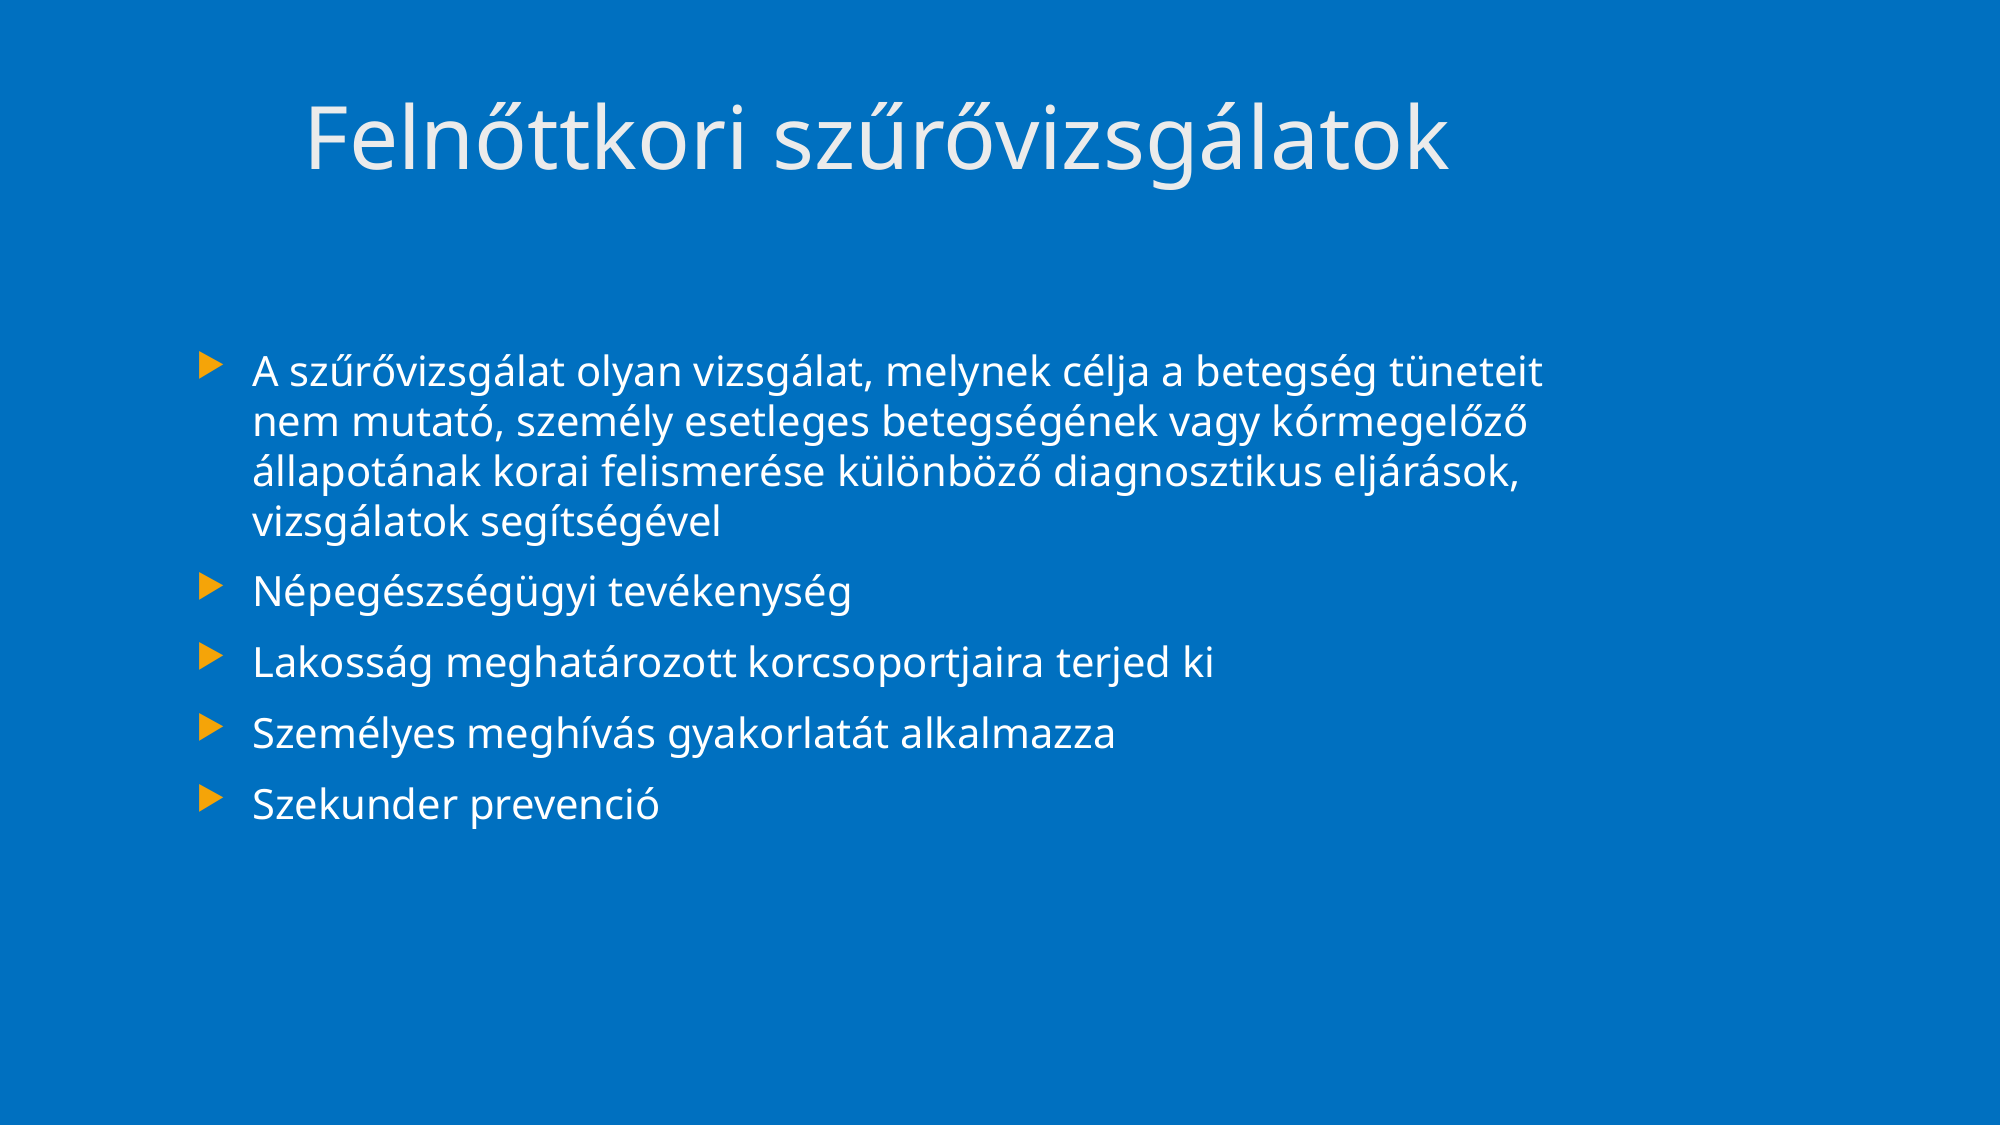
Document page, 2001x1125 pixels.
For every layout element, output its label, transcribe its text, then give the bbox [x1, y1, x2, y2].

list A szűrővizsgálat olyan vizsgálat, melynek célja a betegség tüneteit nem mutató, személy esetleges betegségének vagy kórmegelőző állapotának korai felismerése különböző diagnosztikus eljárások, vizsgálatok segítségével Népegészségügyi tevékenység Lakosság meghatározott korcsoportjaira terjed ki Személyes meghívás gyakorlatát alkalmazza Szekunder prevenció [181, 336, 1649, 1025]
title Felnőttkori szűrővizsgálatok [106, 74, 1649, 304]
